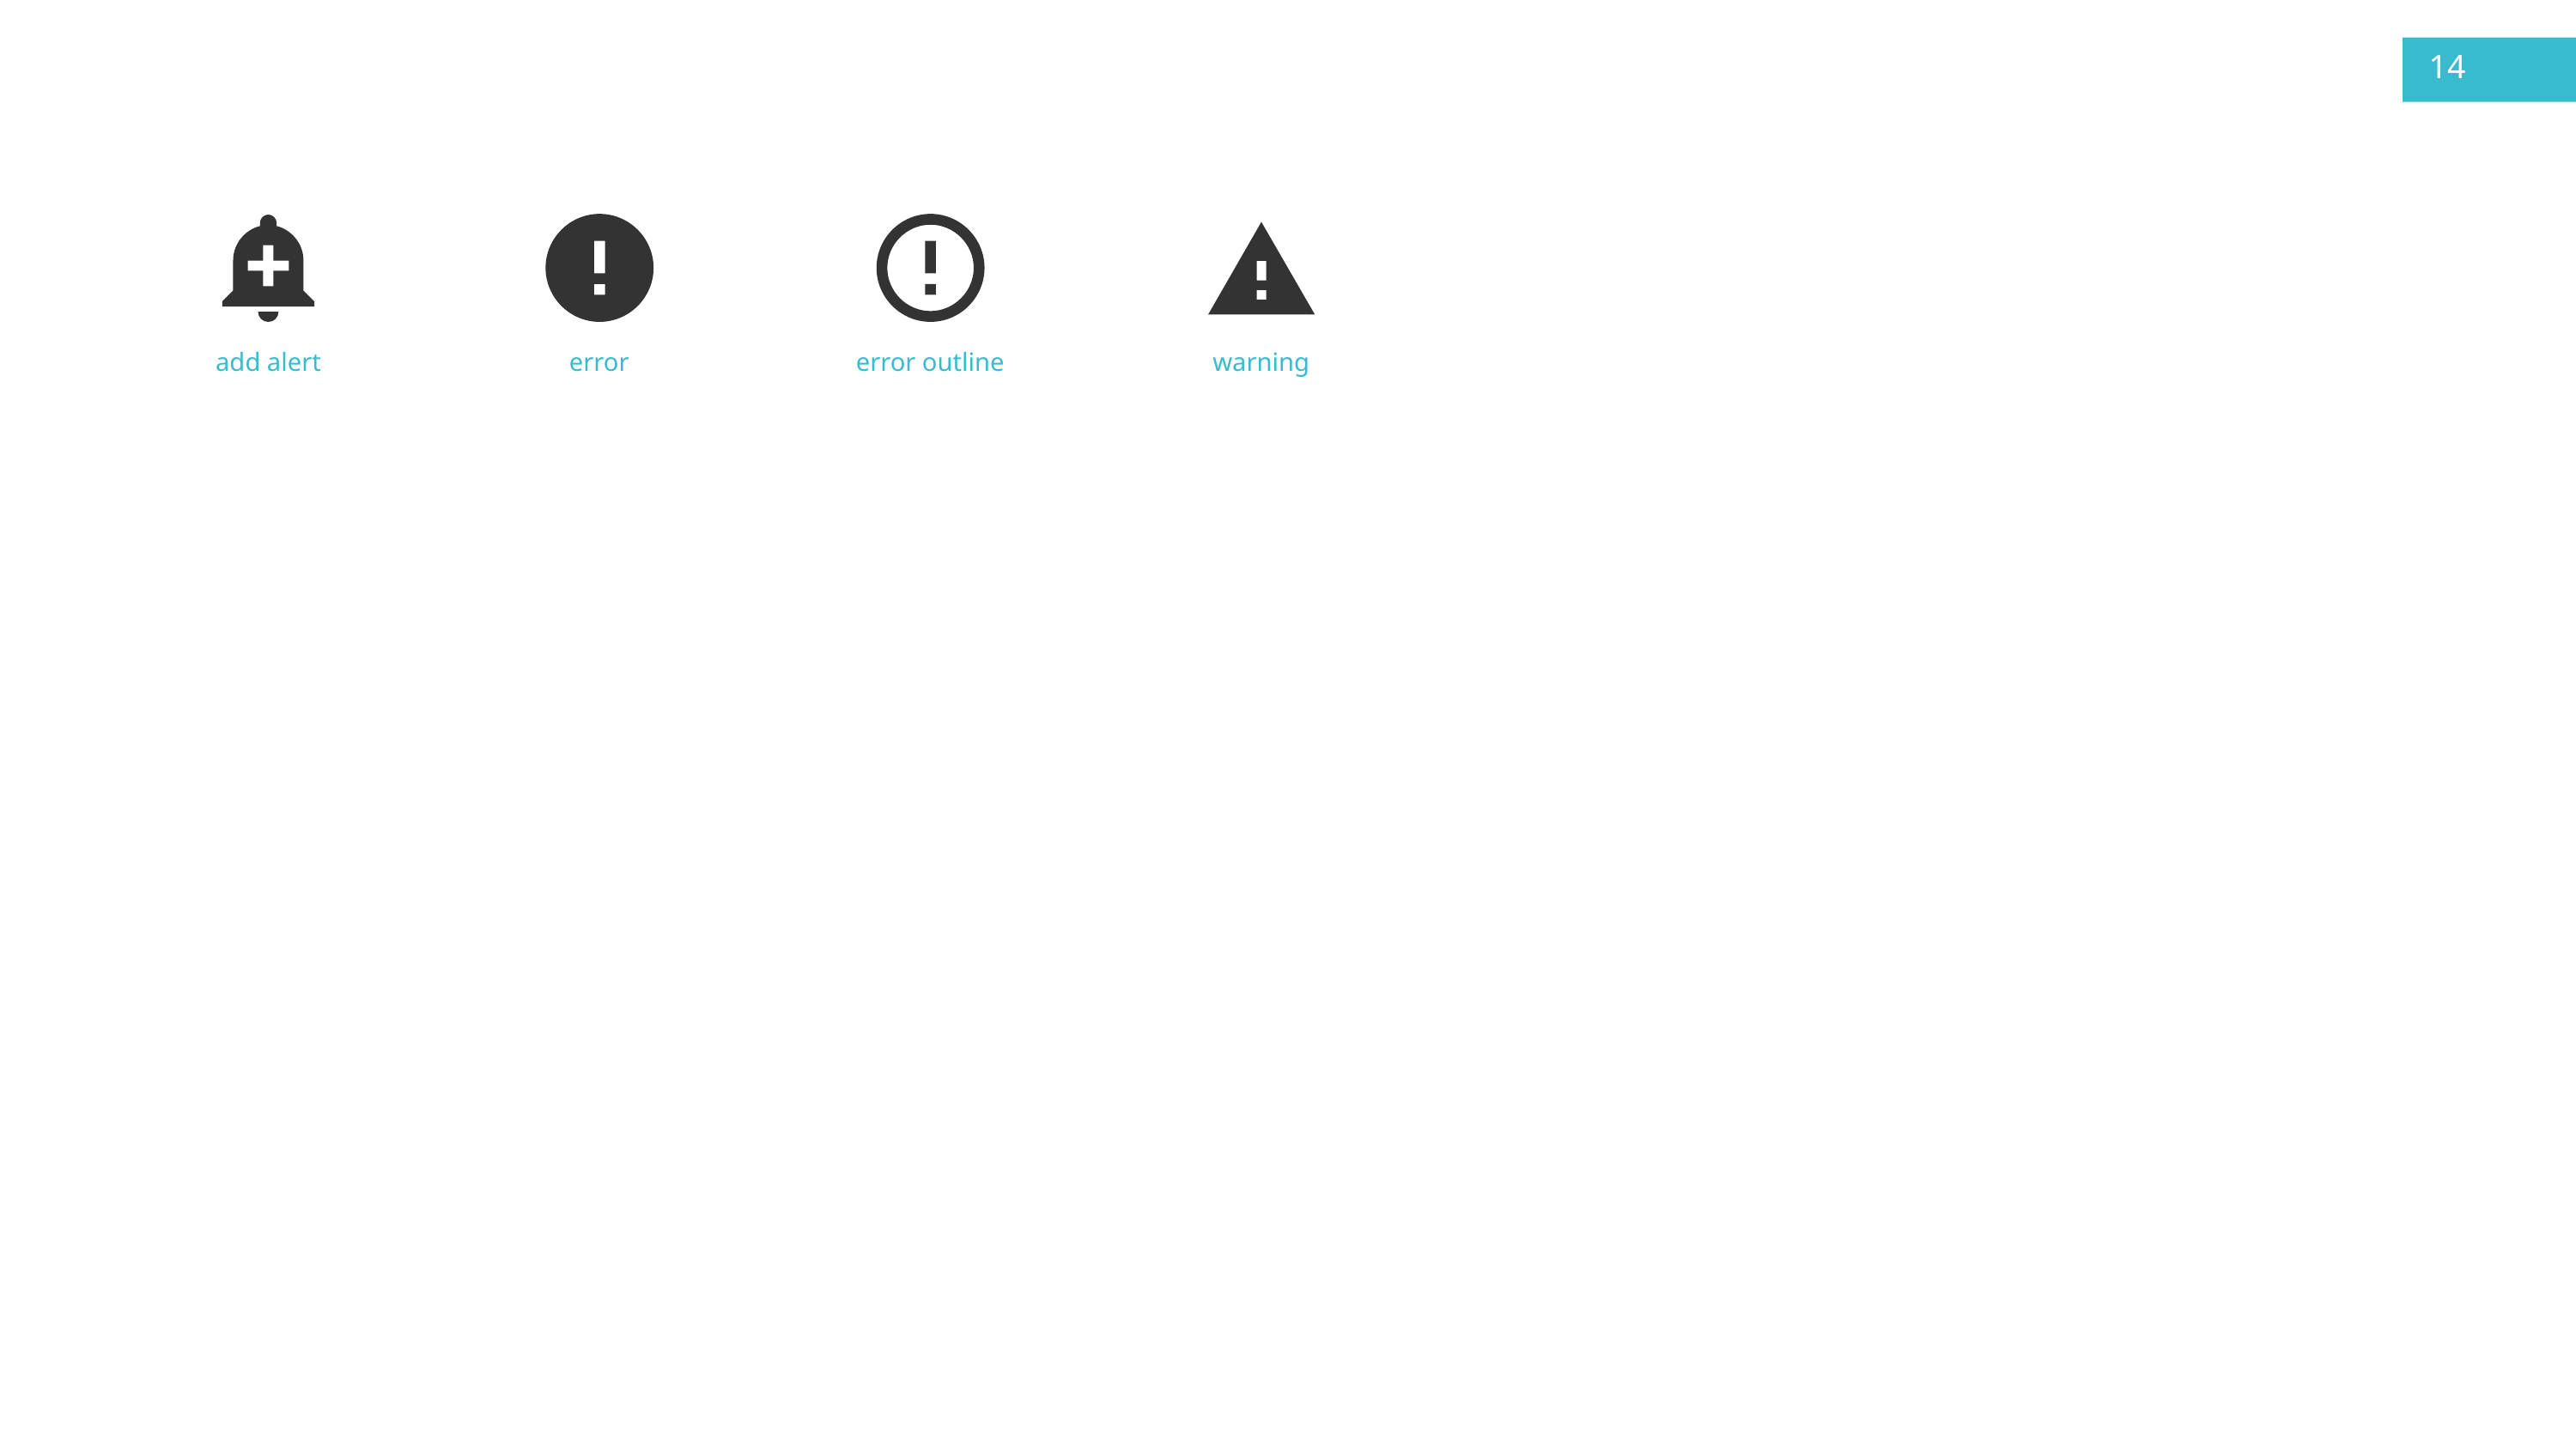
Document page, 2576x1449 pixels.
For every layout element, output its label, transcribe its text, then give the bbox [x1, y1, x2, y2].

text_box error [420, 339, 750, 383]
text_box warning [1082, 339, 1440, 383]
text_box add alert [89, 339, 420, 383]
text_box [545, 214, 654, 322]
text_box [258, 312, 279, 323]
slide_number 14 [2415, 35, 2502, 100]
text_box [1208, 221, 1315, 315]
text_box [876, 214, 985, 322]
text_box error outline [750, 339, 1082, 383]
text_box [222, 214, 315, 307]
